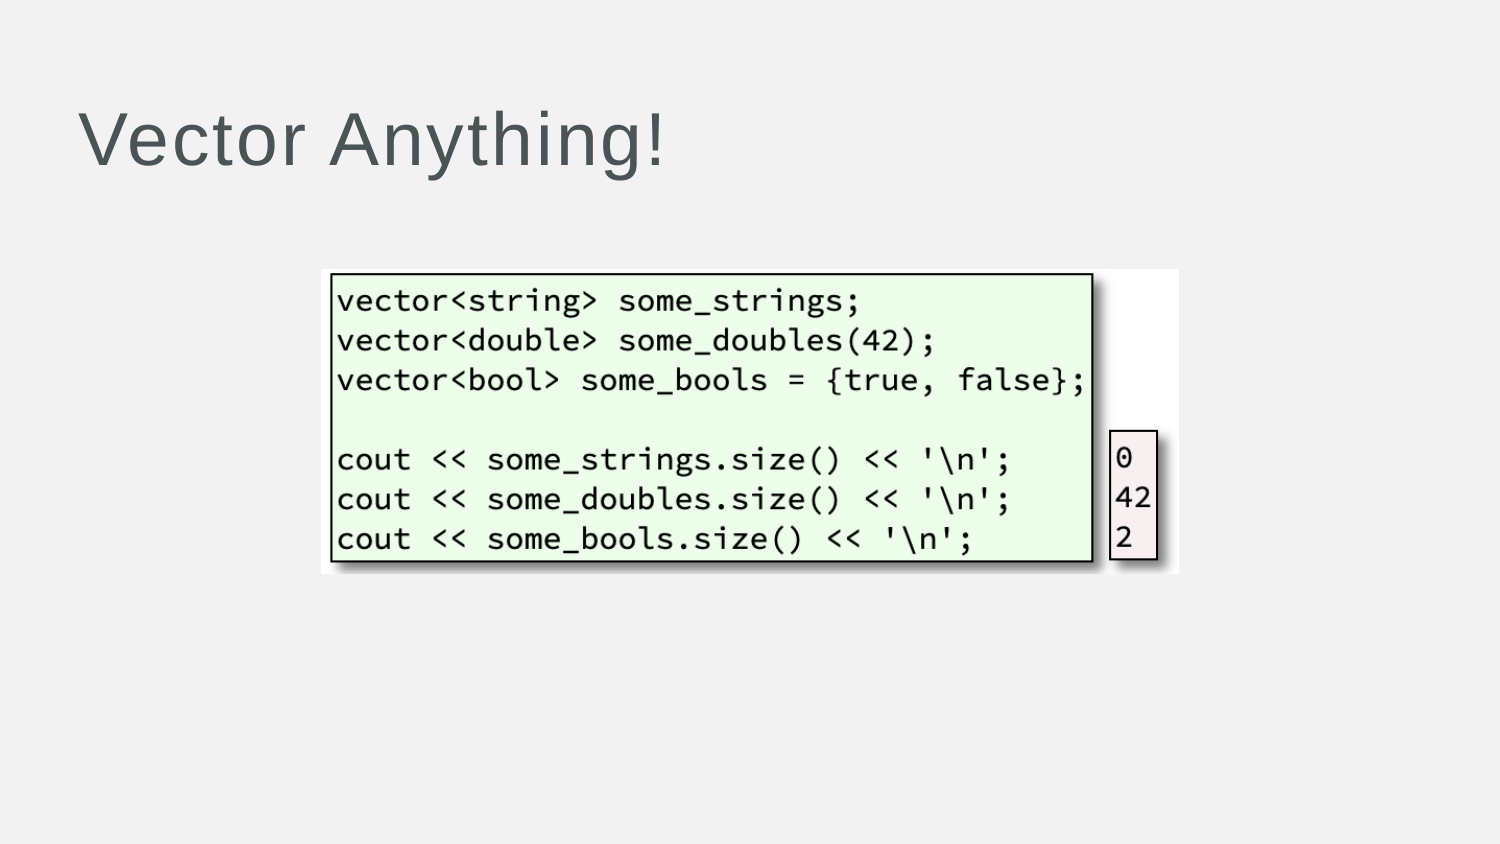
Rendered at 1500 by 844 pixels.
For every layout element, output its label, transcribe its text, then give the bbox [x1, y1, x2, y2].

picture [321, 269, 1179, 574]
title Vector Anything! [66, 79, 1434, 194]
